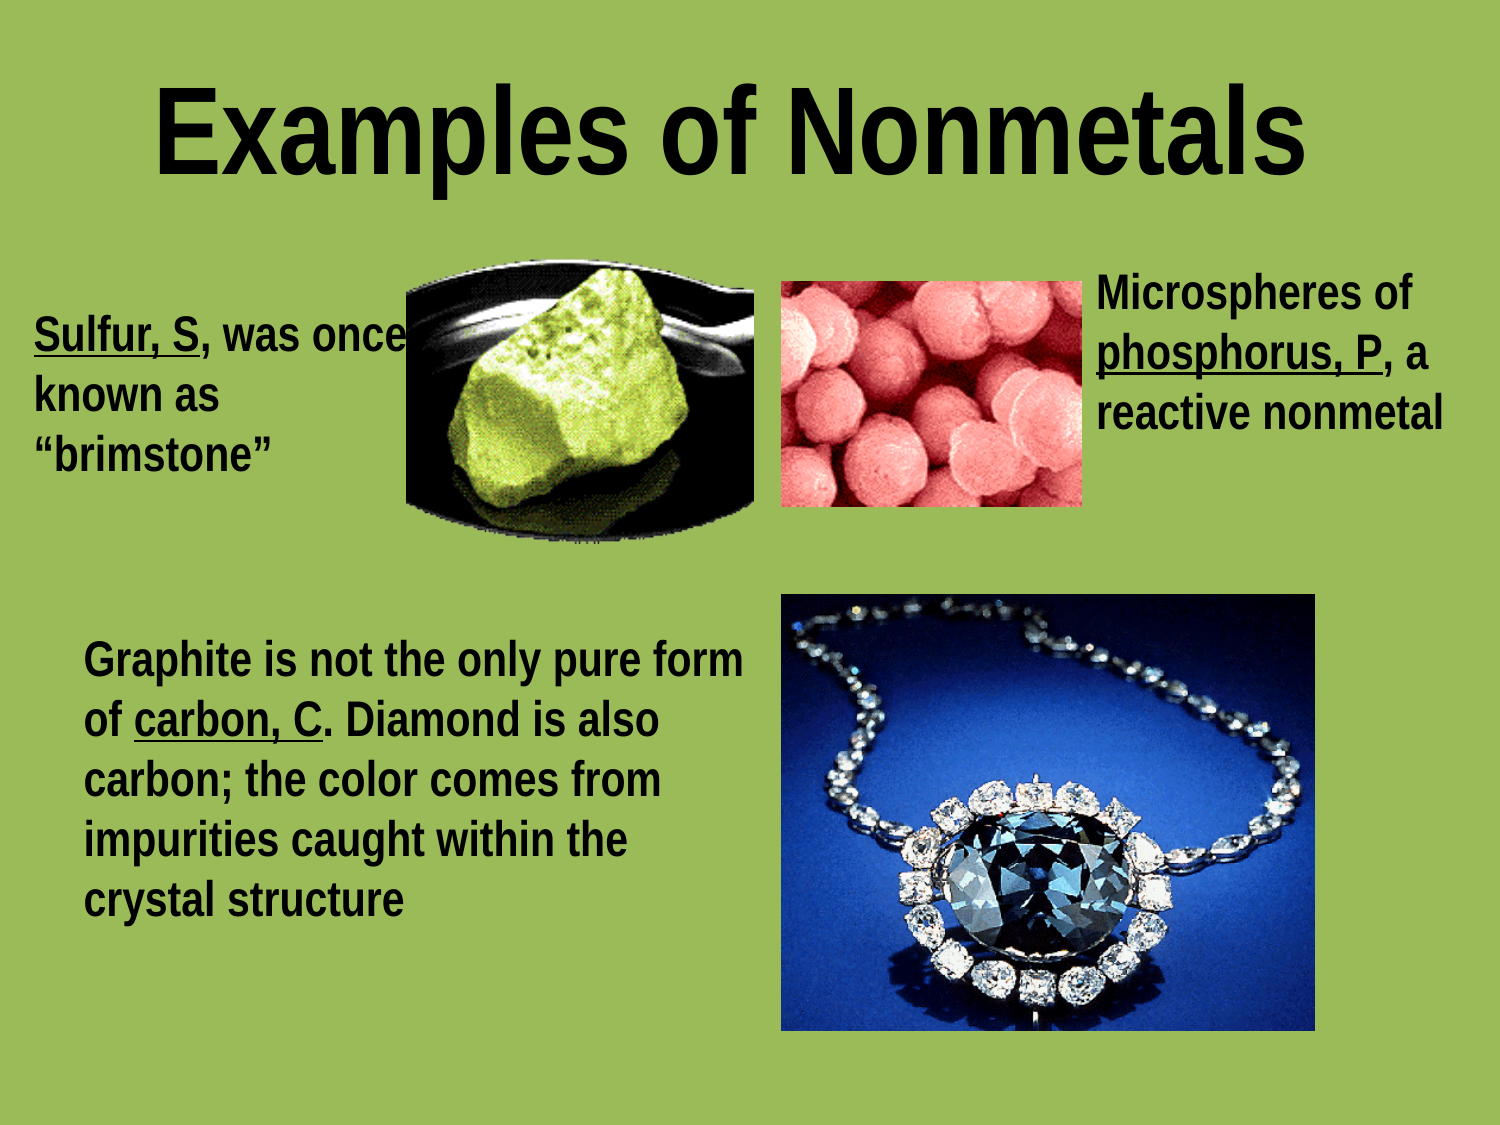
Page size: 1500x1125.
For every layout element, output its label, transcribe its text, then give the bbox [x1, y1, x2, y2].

picture [780, 594, 1316, 1031]
picture [405, 256, 754, 545]
picture [780, 281, 1082, 508]
text_box Microspheres of phosphorus, P, a reactive nonmetal [1081, 252, 1482, 447]
text_box Graphite is not the only pure form of carbon, C. Diamond is also carbon; the color comes from impurities caught within the crystal structure [68, 619, 769, 935]
text_box Sulfur, S, was once known as “brimstone” [18, 294, 400, 490]
text_box Examples of Nonmetals [93, 75, 1369, 175]
